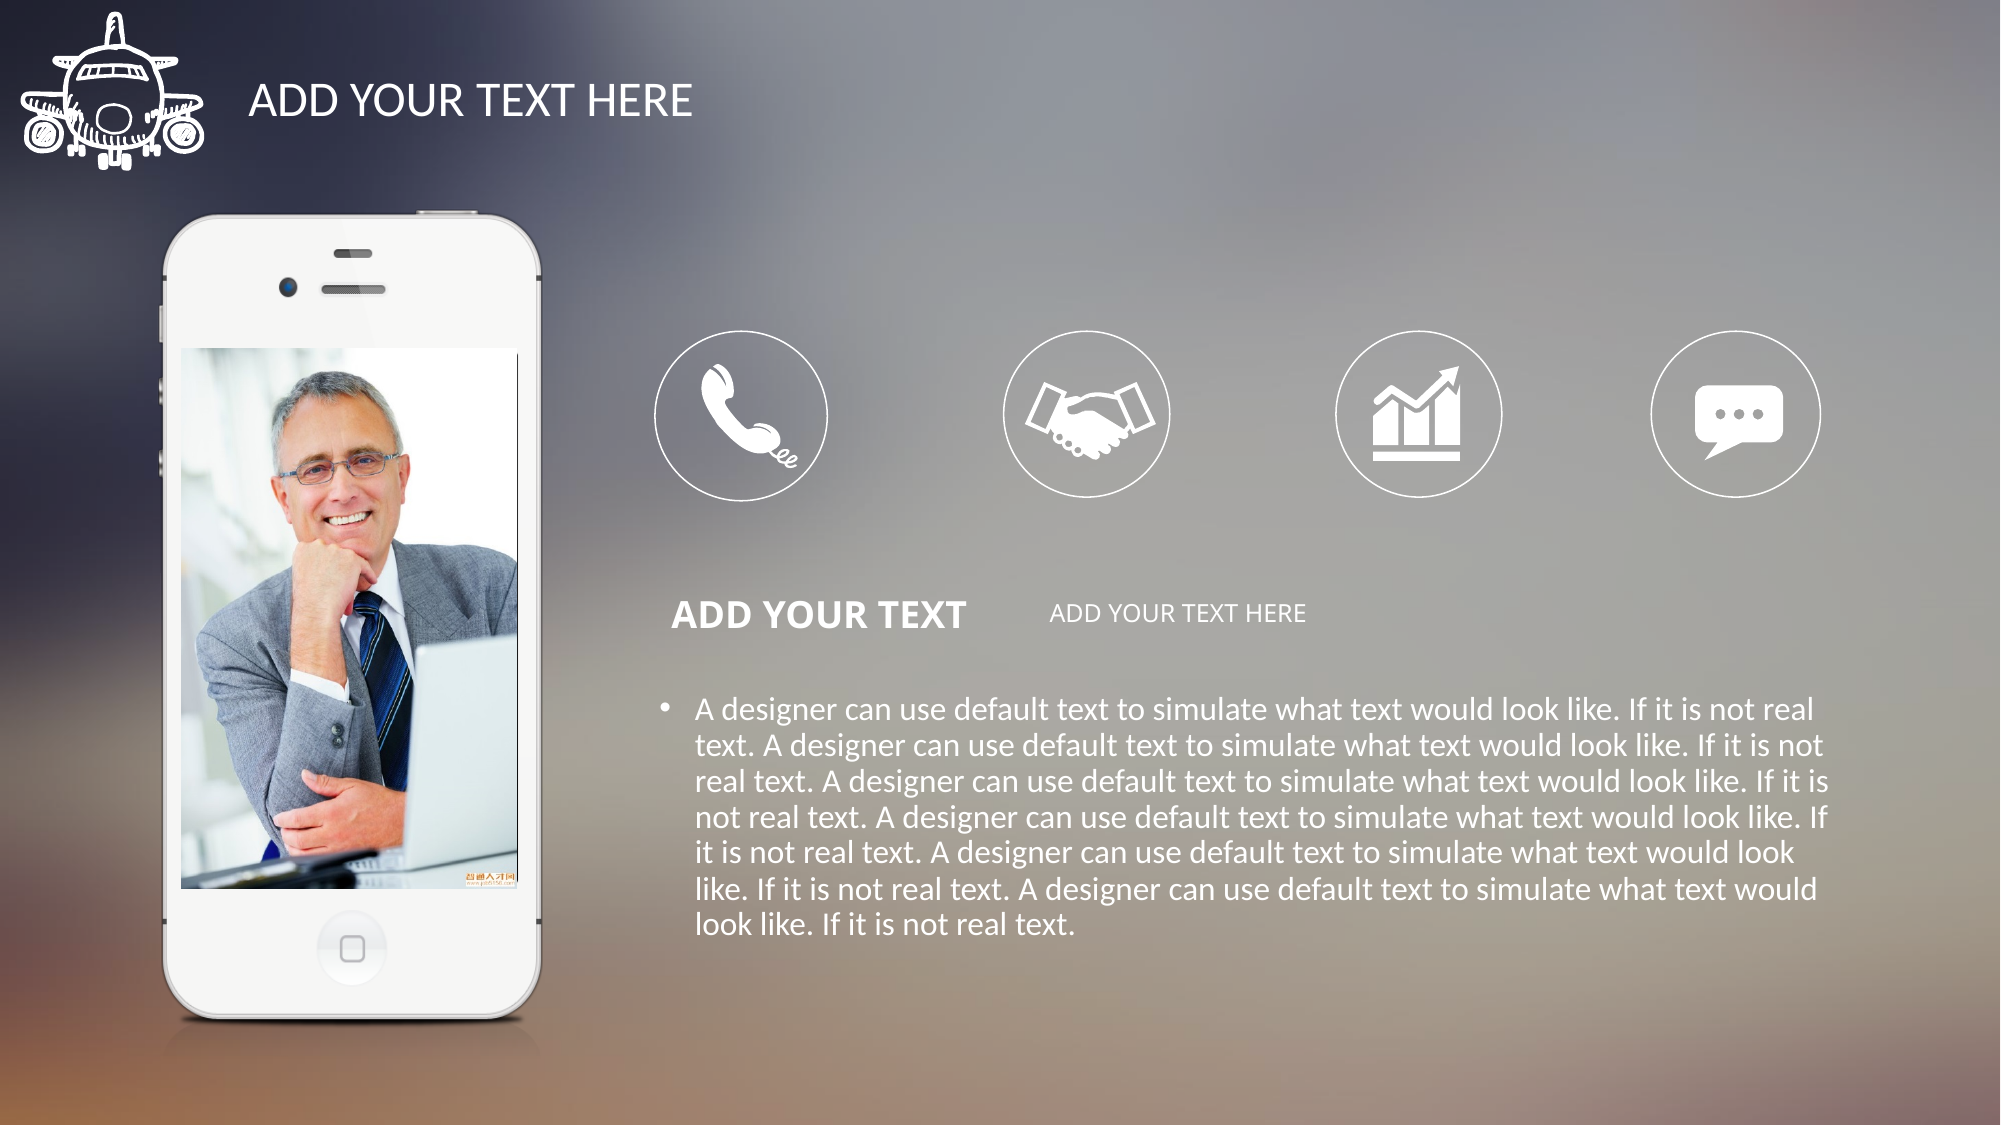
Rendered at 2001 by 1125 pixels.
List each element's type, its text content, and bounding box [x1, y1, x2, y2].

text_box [1003, 331, 1170, 498]
text_box ADD YOUR TEXT [656, 583, 983, 644]
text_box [1335, 331, 1502, 498]
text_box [21, 12, 723, 170]
picture [0, 0, 2001, 1125]
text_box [146, 193, 557, 1090]
text_box ADD YOUR TEXT HERE [1034, 590, 1323, 635]
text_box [654, 331, 828, 501]
text_box A designer can use default text to simulate what text would look like. If it is not real text. A designer can use default text to simulate what text would look like. If it is not real text. A designer can use default text to simulate what text would look like. If it is not real text. A designer can use default text to simulate what text would look like. If it is not real text. A designer can use default text to simulate what text would look like. If it is not real text. A designer can use default text to simulate what text would look like. If it is not real text. [644, 684, 1858, 951]
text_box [1651, 331, 1821, 498]
